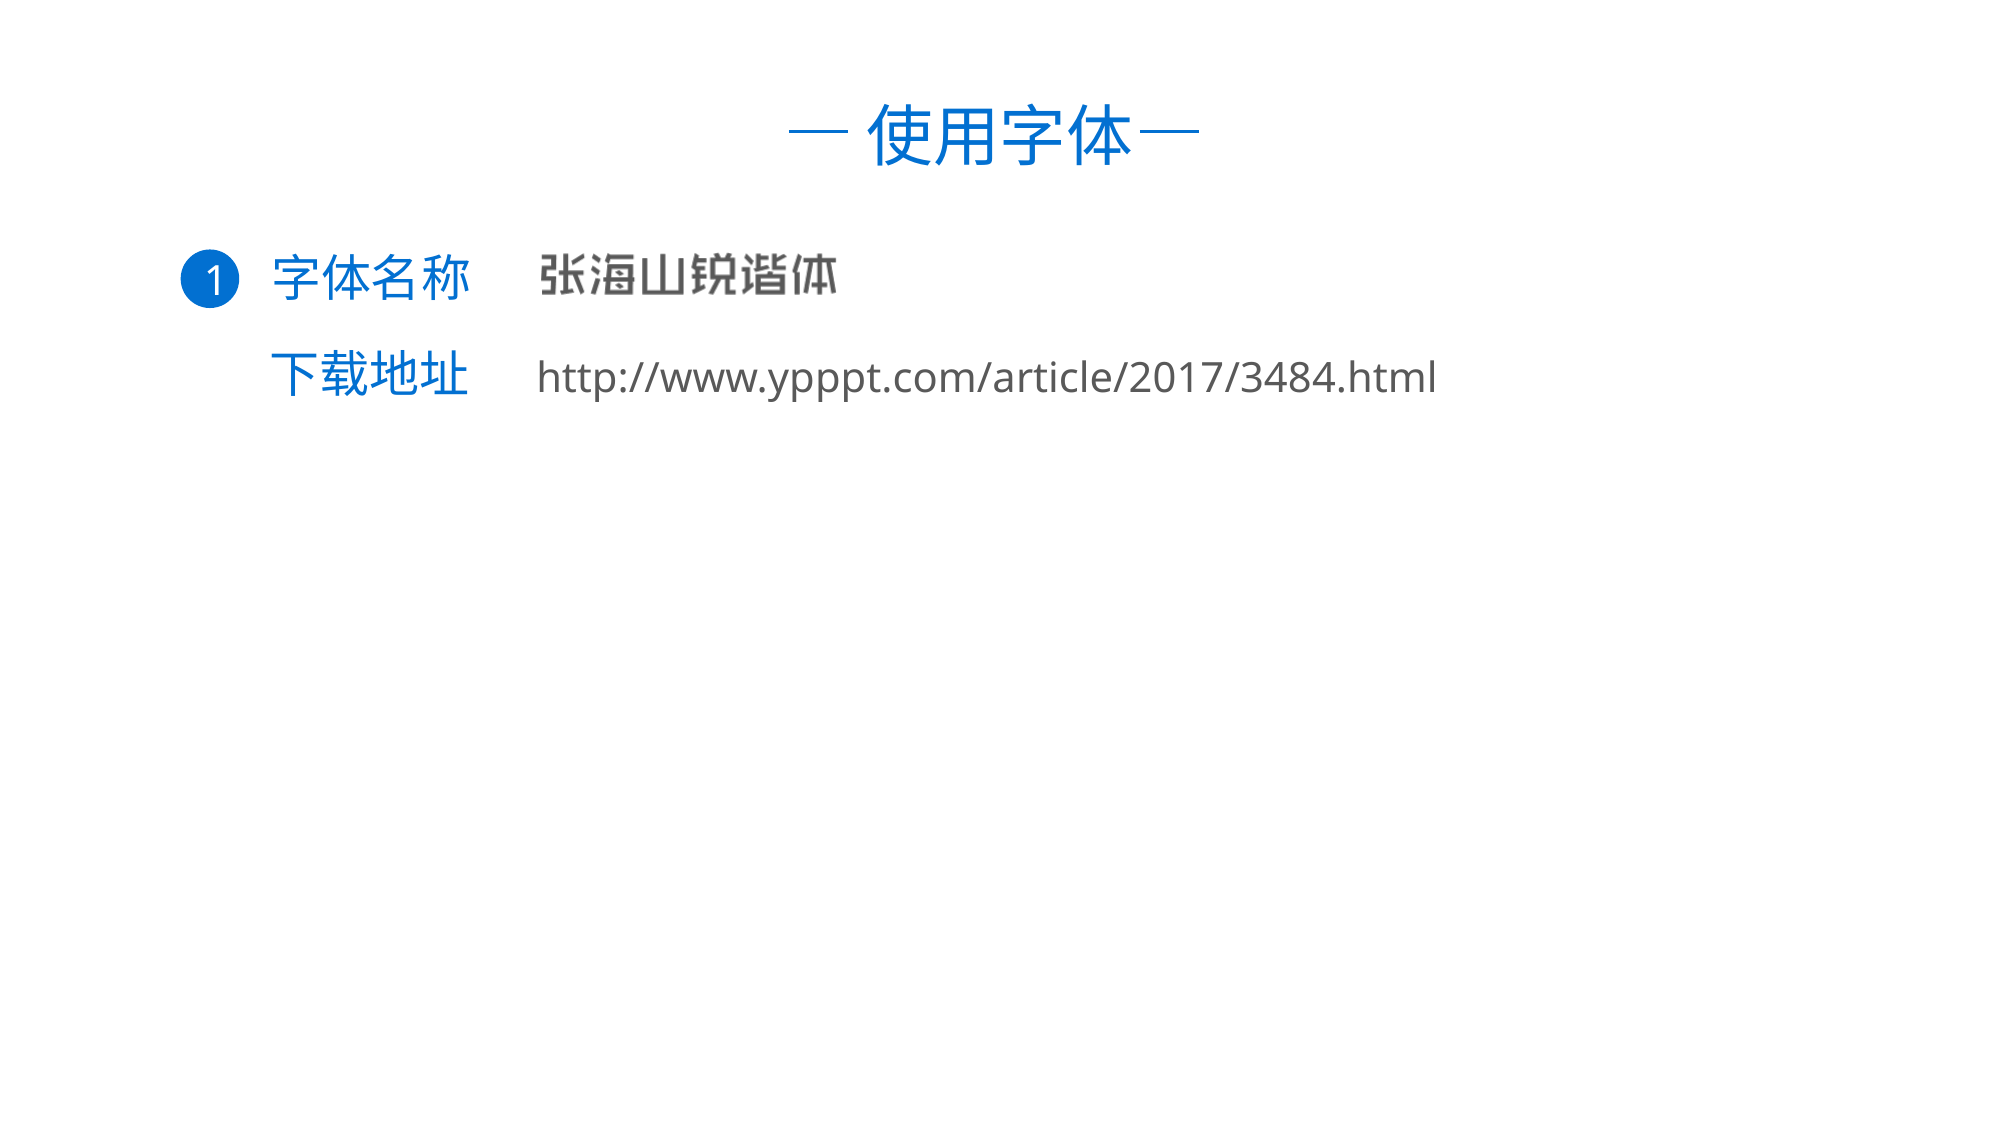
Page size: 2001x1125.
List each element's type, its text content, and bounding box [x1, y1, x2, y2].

text_box 下载地址 [254, 334, 491, 410]
picture [507, 228, 931, 335]
text_box 字体名称 [256, 239, 507, 315]
text_box http://www.ypppt.com/article/2017/3484.html [521, 343, 1558, 409]
text_box 1 [179, 248, 241, 310]
text_box 使用字体 [830, 70, 1170, 182]
